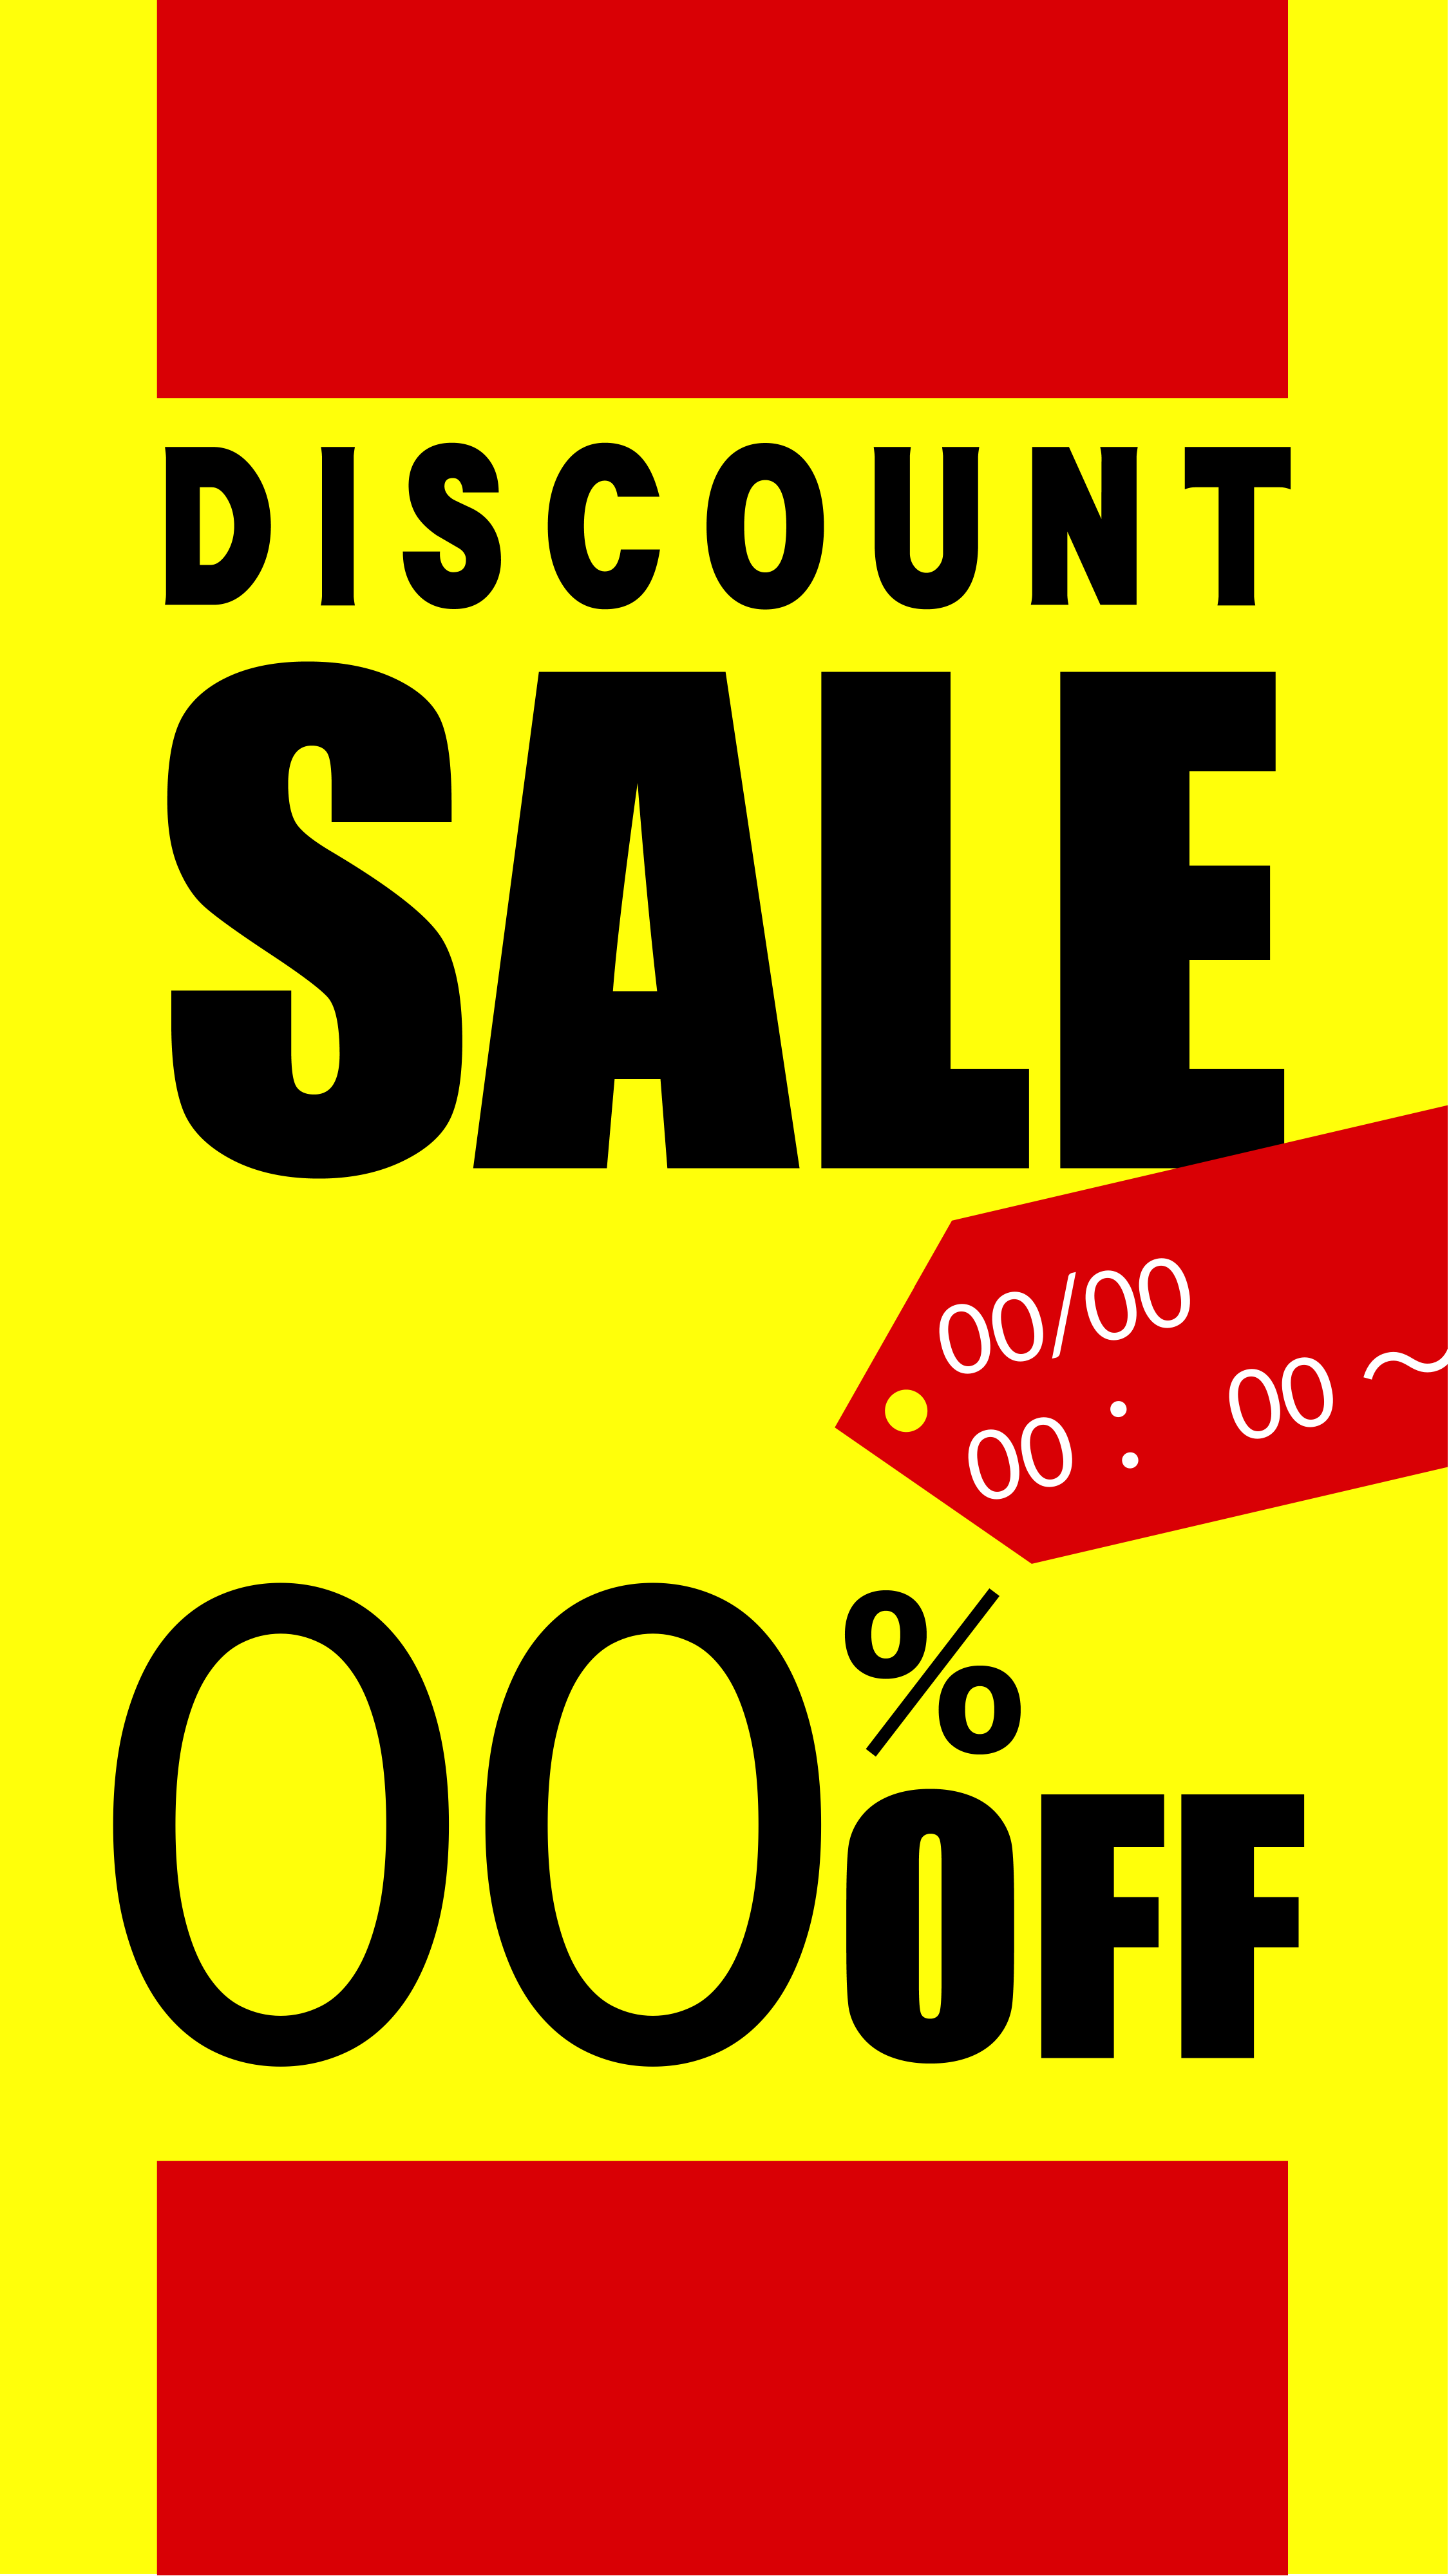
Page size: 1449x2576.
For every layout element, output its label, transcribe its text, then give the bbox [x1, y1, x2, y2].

text_box 00 [84, 1319, 851, 2215]
text_box 00/00 00：00〜 [911, 1152, 1449, 1532]
picture [0, 0, 1449, 2575]
